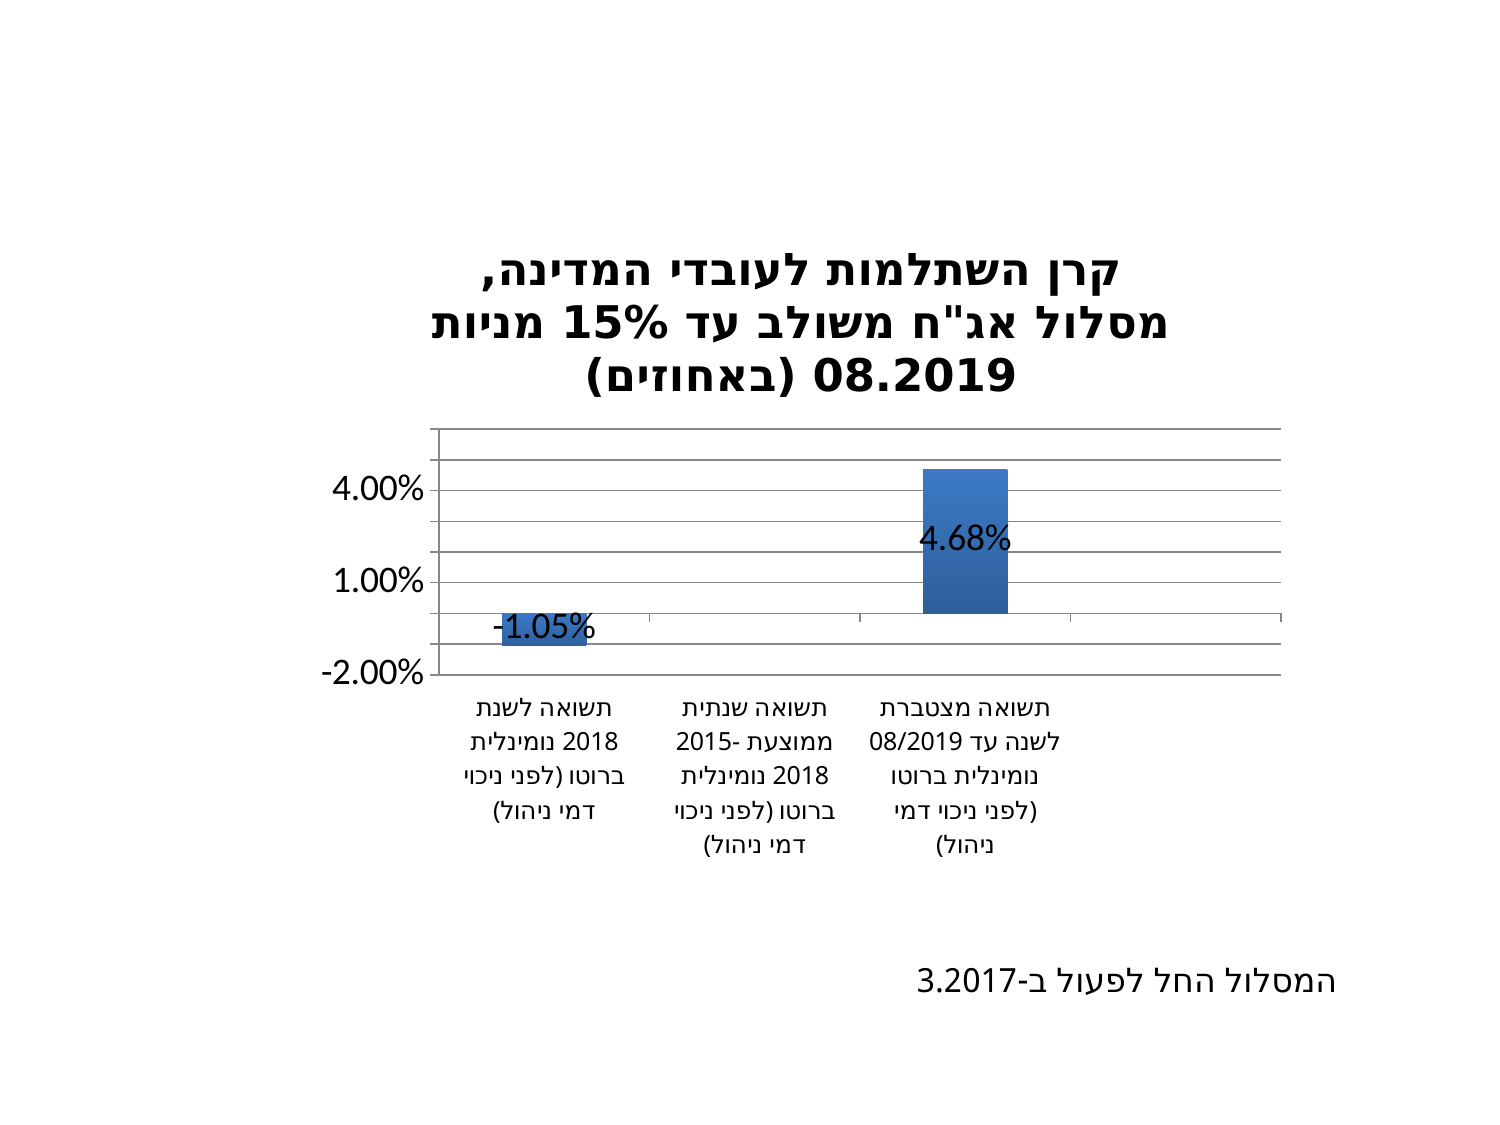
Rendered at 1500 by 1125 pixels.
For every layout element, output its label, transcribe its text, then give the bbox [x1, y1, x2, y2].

text_box המסלול החל לפעול ב-3.2017 [844, 952, 1353, 1007]
chart [300, 207, 1302, 875]
